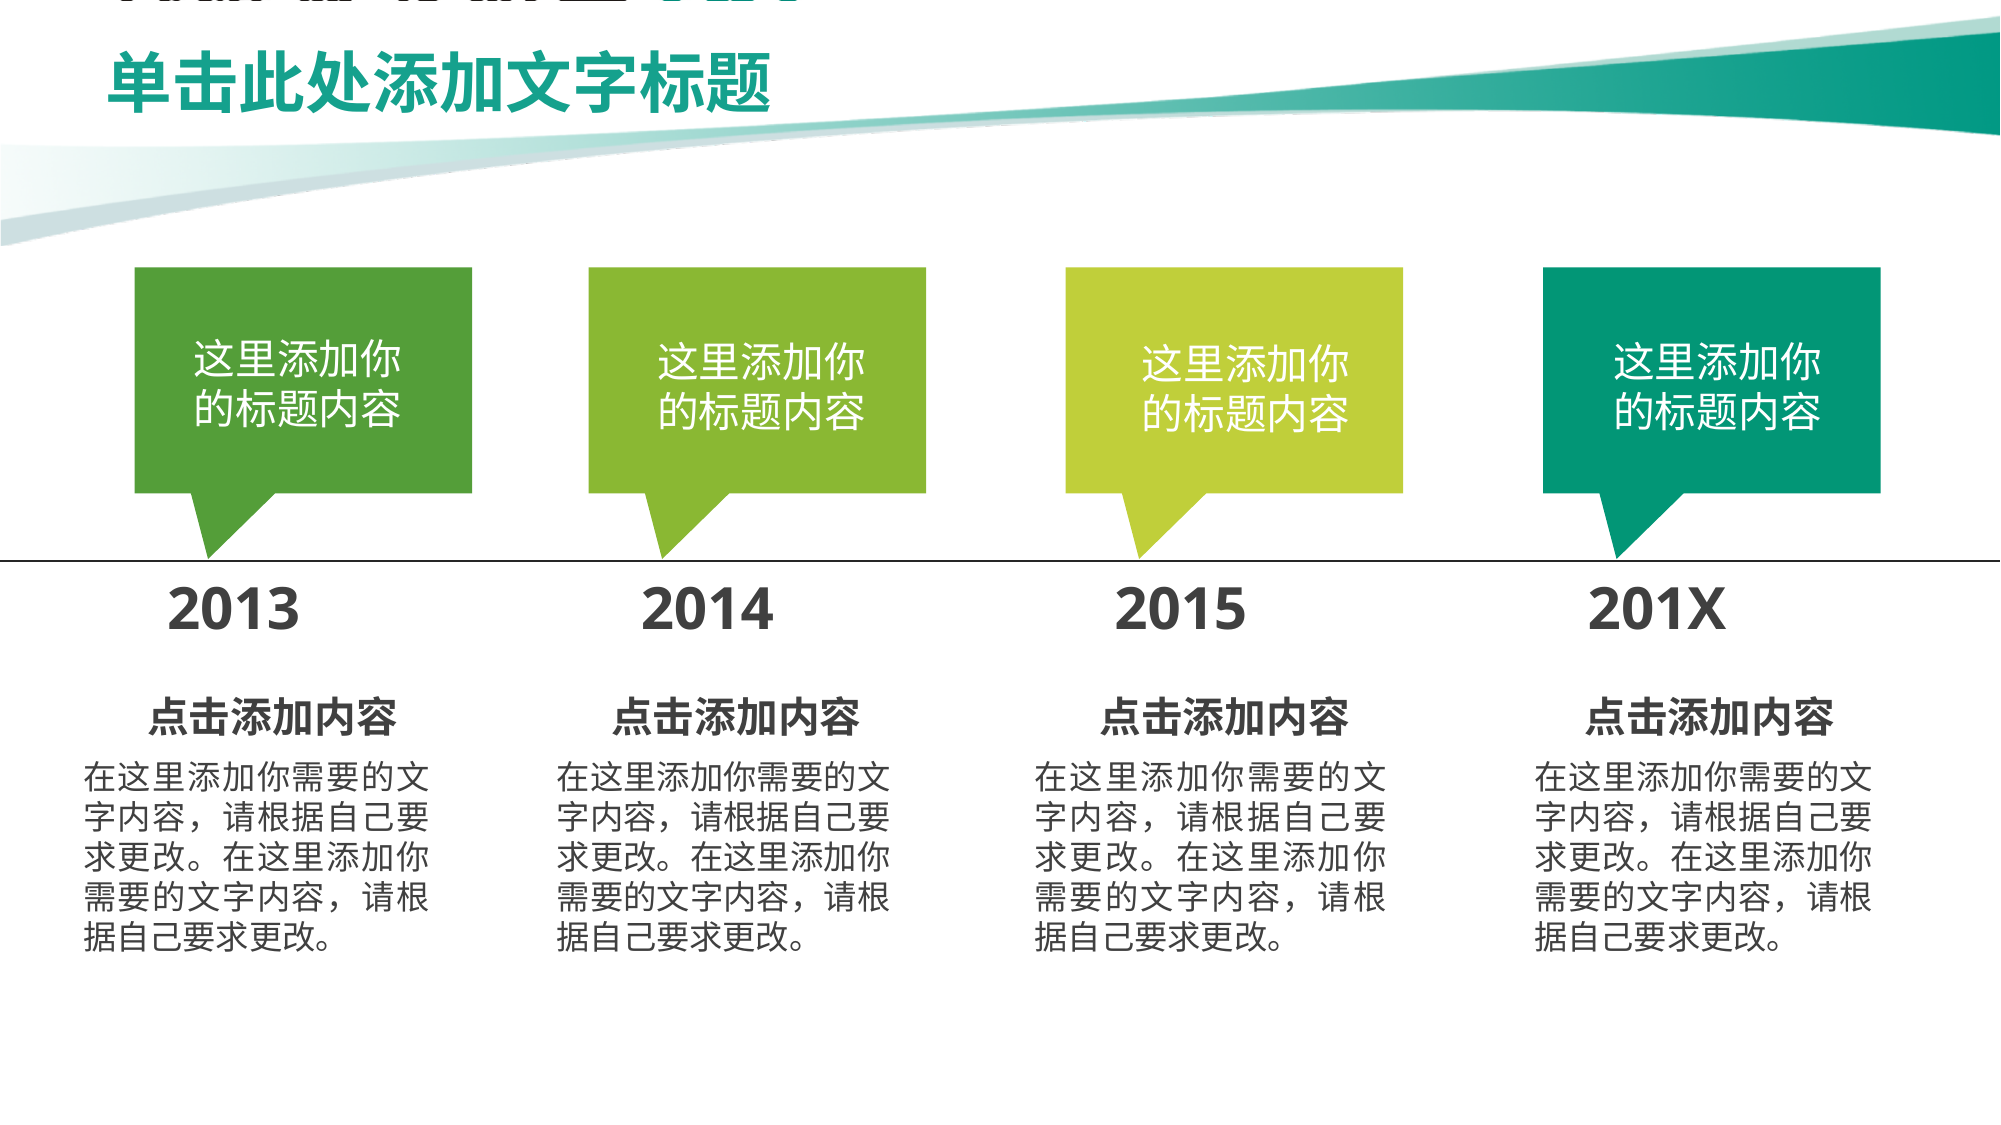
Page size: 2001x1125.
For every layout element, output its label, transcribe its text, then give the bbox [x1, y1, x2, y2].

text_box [1019, 683, 1402, 967]
text_box 2015 [1099, 563, 1263, 649]
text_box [541, 683, 906, 967]
text_box 2013 [152, 563, 316, 649]
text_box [1065, 267, 1404, 494]
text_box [1519, 683, 1889, 967]
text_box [134, 267, 473, 494]
text_box 2014 [625, 563, 789, 649]
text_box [588, 267, 927, 494]
picture [3, 0, 2000, 246]
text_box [1543, 267, 1881, 494]
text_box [68, 683, 445, 967]
text_box 201X [1572, 563, 1742, 649]
